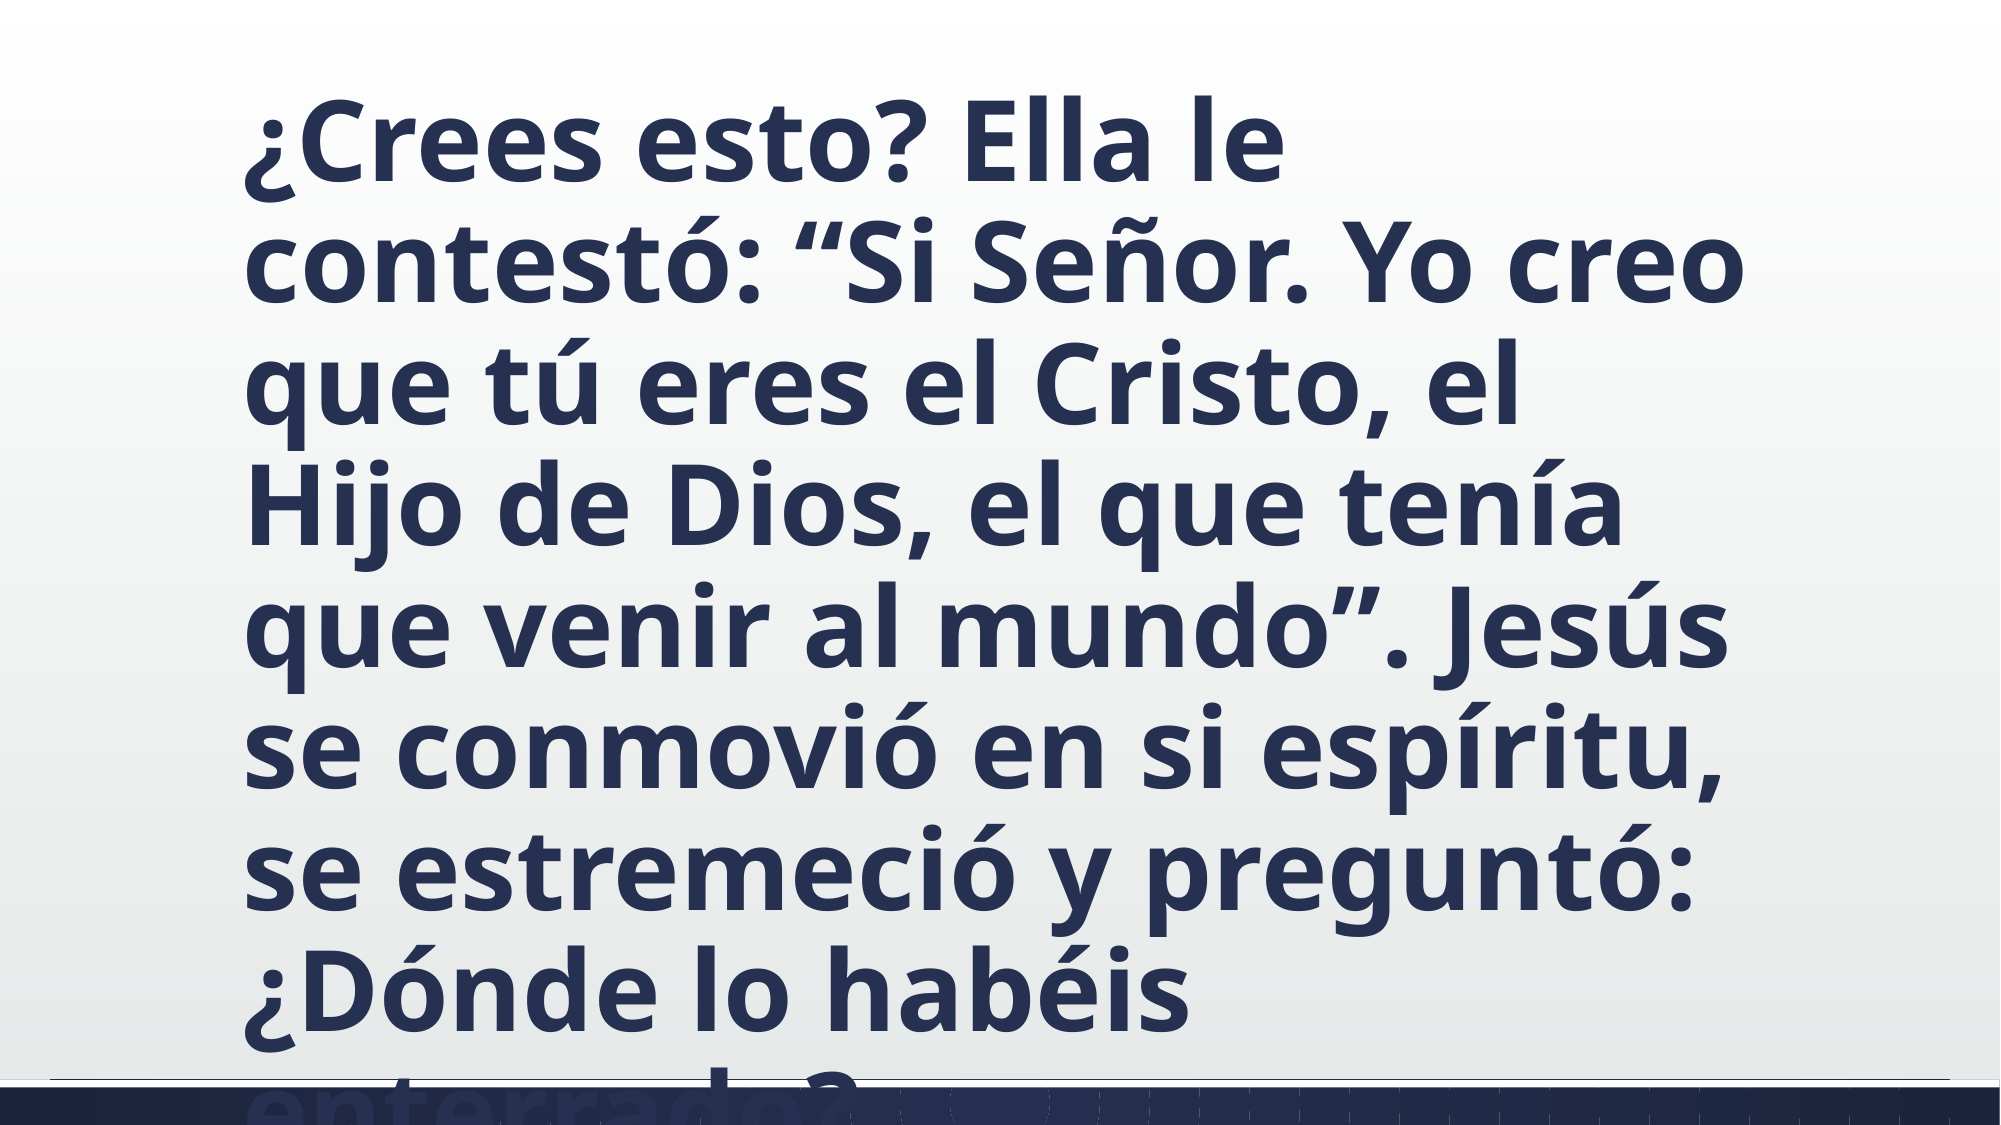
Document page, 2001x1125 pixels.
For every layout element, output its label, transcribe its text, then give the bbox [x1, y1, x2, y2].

list ¿Crees esto? Ella le contestó: “Si Señor. Yo creo que tú eres el Cristo, el Hijo de Dios, el que tenía que venir al mundo”. Jesús se conmovió en si espíritu, se estremeció y preguntó: ¿Dónde lo habéis enterrado? [219, 76, 1780, 990]
